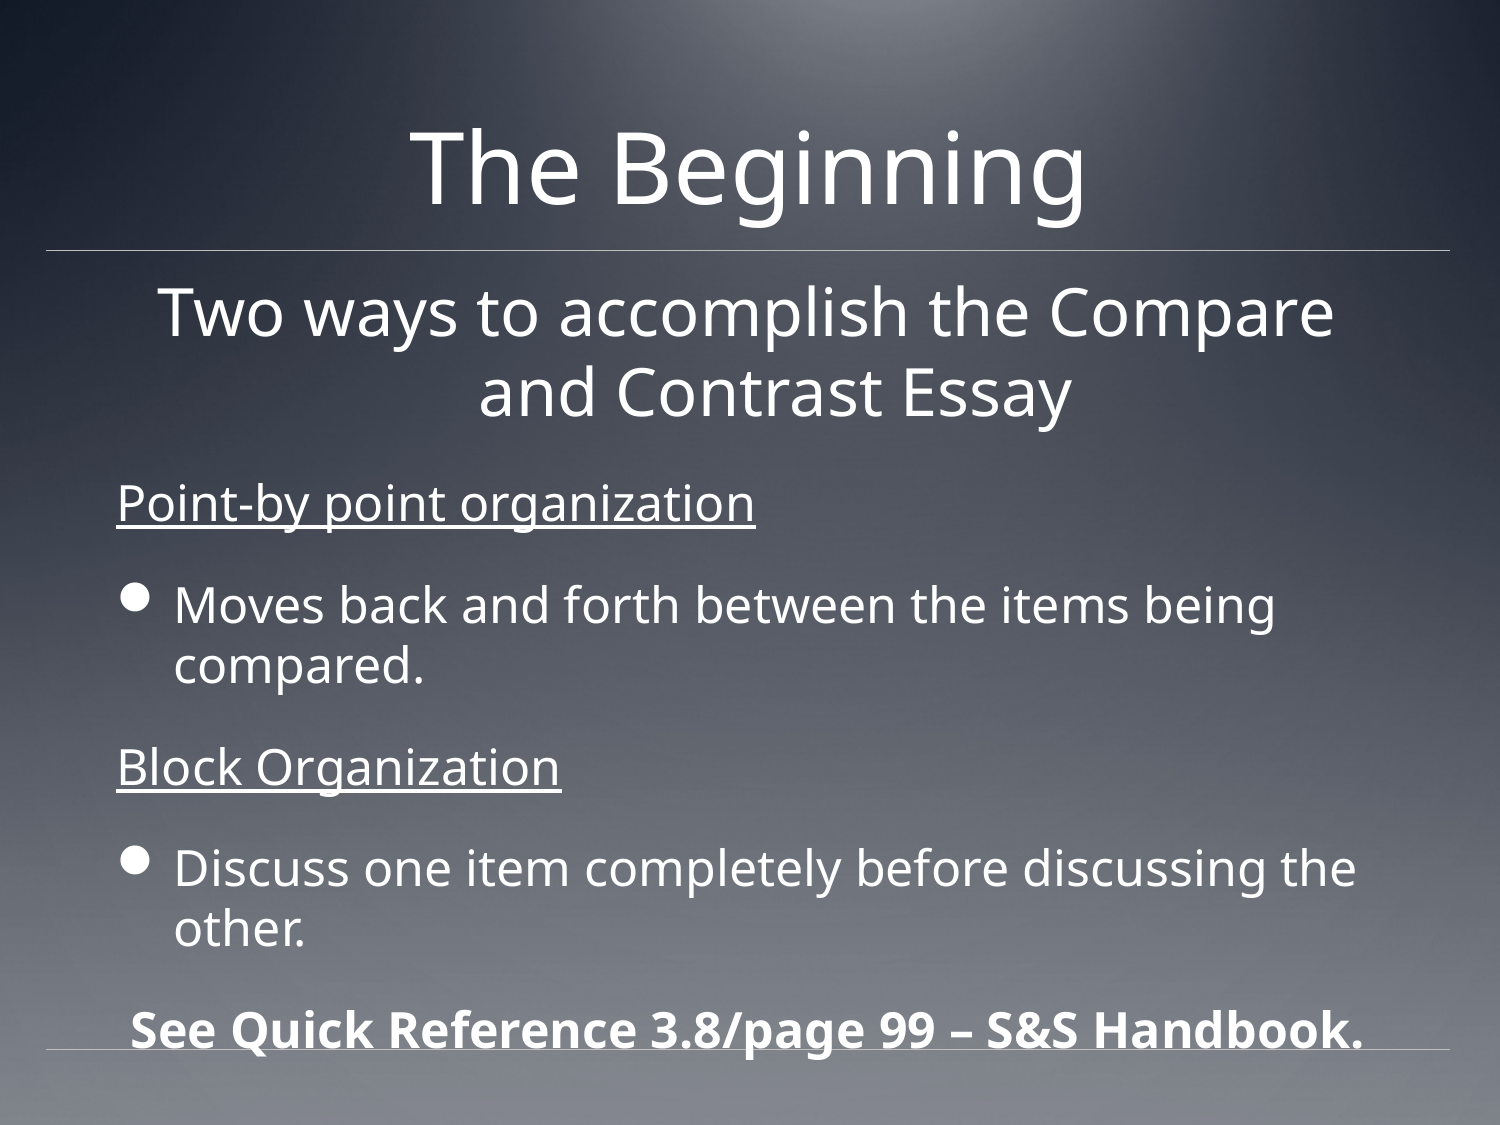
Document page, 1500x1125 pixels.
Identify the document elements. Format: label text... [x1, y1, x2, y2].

title The Beginning [105, 17, 1394, 233]
list Two ways to accomplish the Compare and Contrast Essay Point-by point organization Moves back and forth between the items being compared. Block Organization Discuss one item completely before discussing the other. See Quick Reference 3.8/page 99 – S&S Handbook. [101, 262, 1394, 1024]
